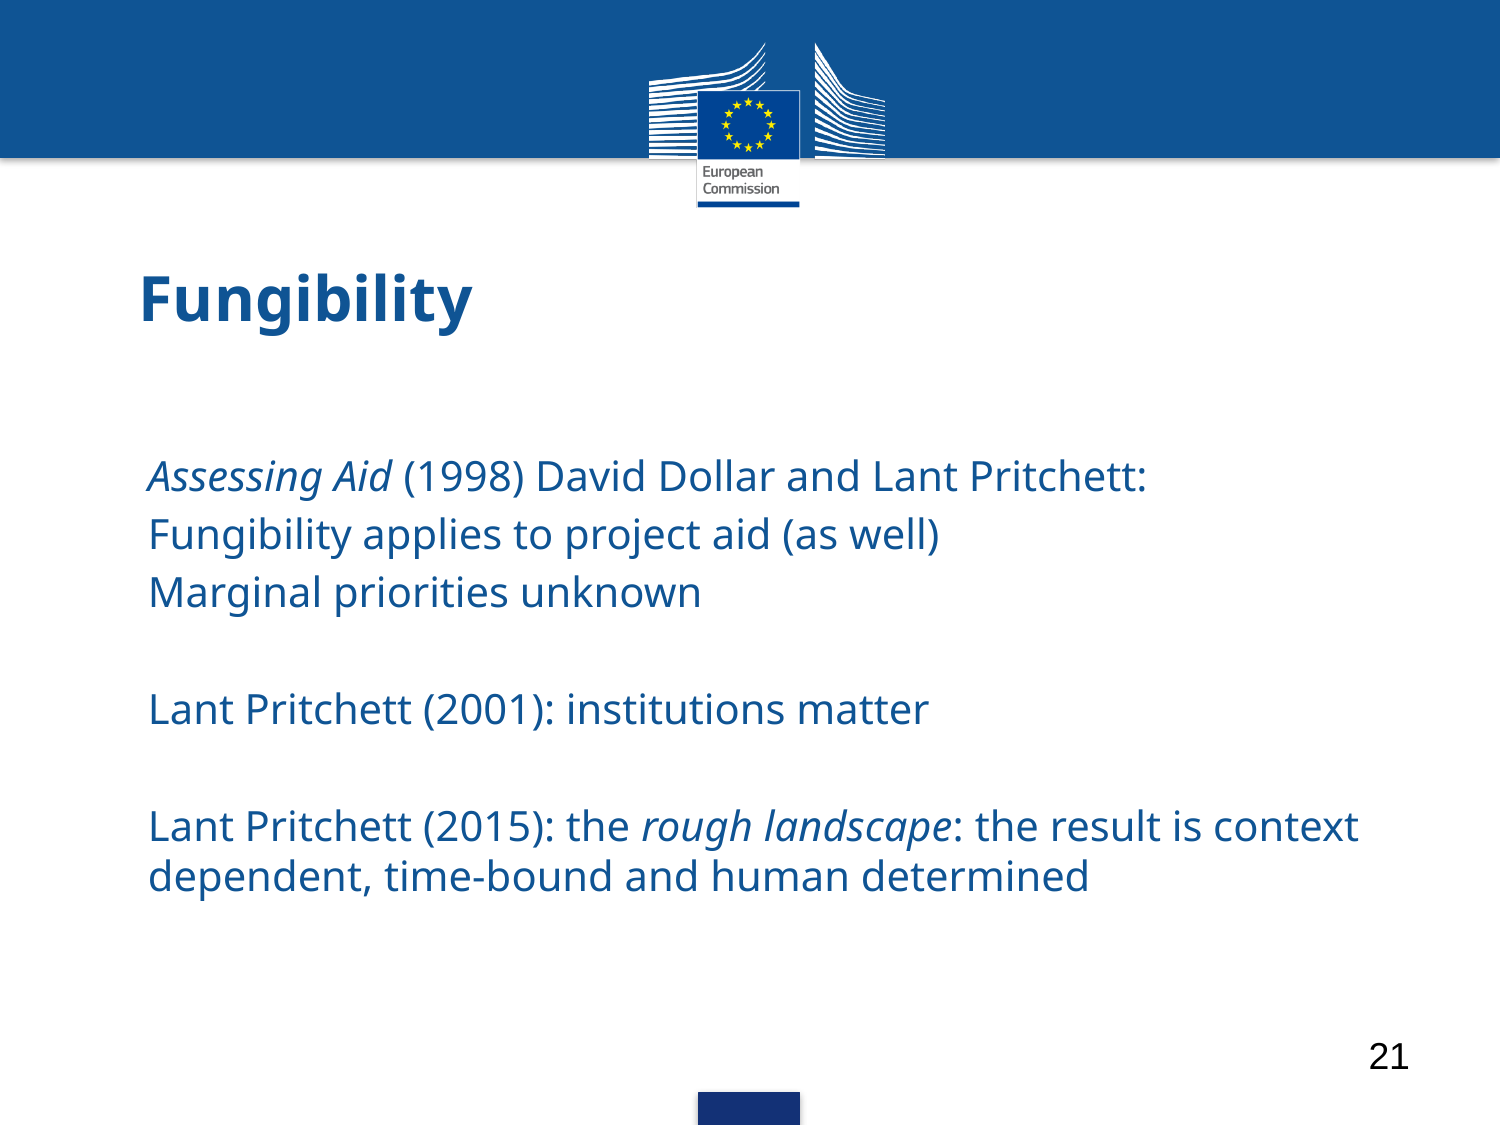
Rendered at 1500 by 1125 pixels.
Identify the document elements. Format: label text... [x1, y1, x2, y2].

slide_number 21 [1074, 1024, 1426, 1103]
picture [649, 42, 885, 208]
list Assessing Aid (1998) David Dollar and Lant Pritchett: Fungibility applies to project aid (as well) Marginal priorities unknown Lant Pritchett (2001): institutions matter Lant Pritchett (2015): the rough landscape: the result is context dependent, time-bound and human determined [76, 373, 1427, 1025]
title Fungibility [64, 219, 1416, 374]
